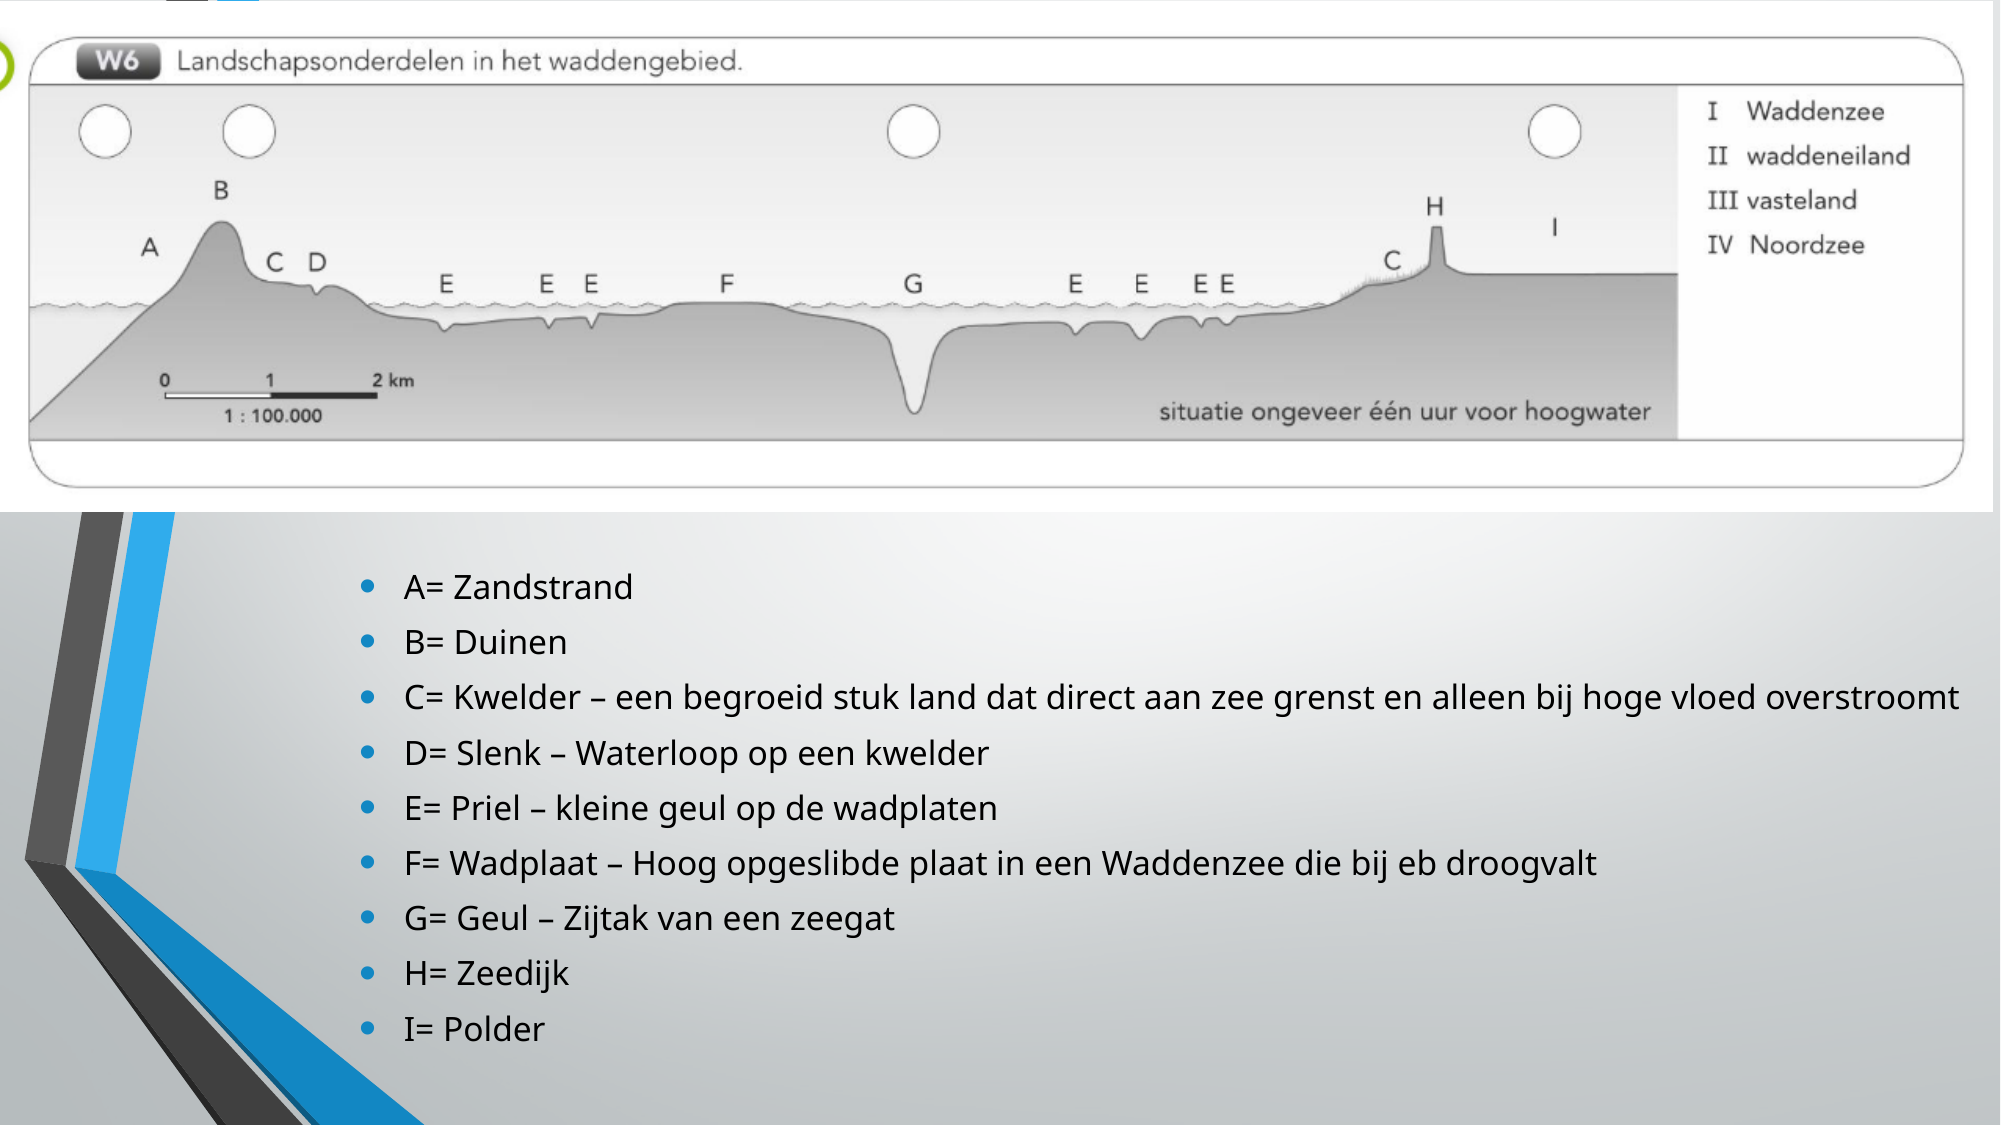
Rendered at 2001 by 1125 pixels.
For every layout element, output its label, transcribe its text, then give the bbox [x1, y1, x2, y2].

picture [0, 0, 1994, 512]
list A= Zandstrand B= Duinen C= Kwelder – een begroeid stuk land dat direct aan zee grenst en alleen bij hoge vloed overstroomt D= Slenk – Waterloop op een kwelder E= Priel – kleine geul op de wadplaten F= Wadplaat – Hoog opgeslibde plaat in een Waddenzee die bij eb droogvalt G= Geul – Zijtak van een zeegat H= Zeedijk I= Polder [344, 537, 1988, 1077]
